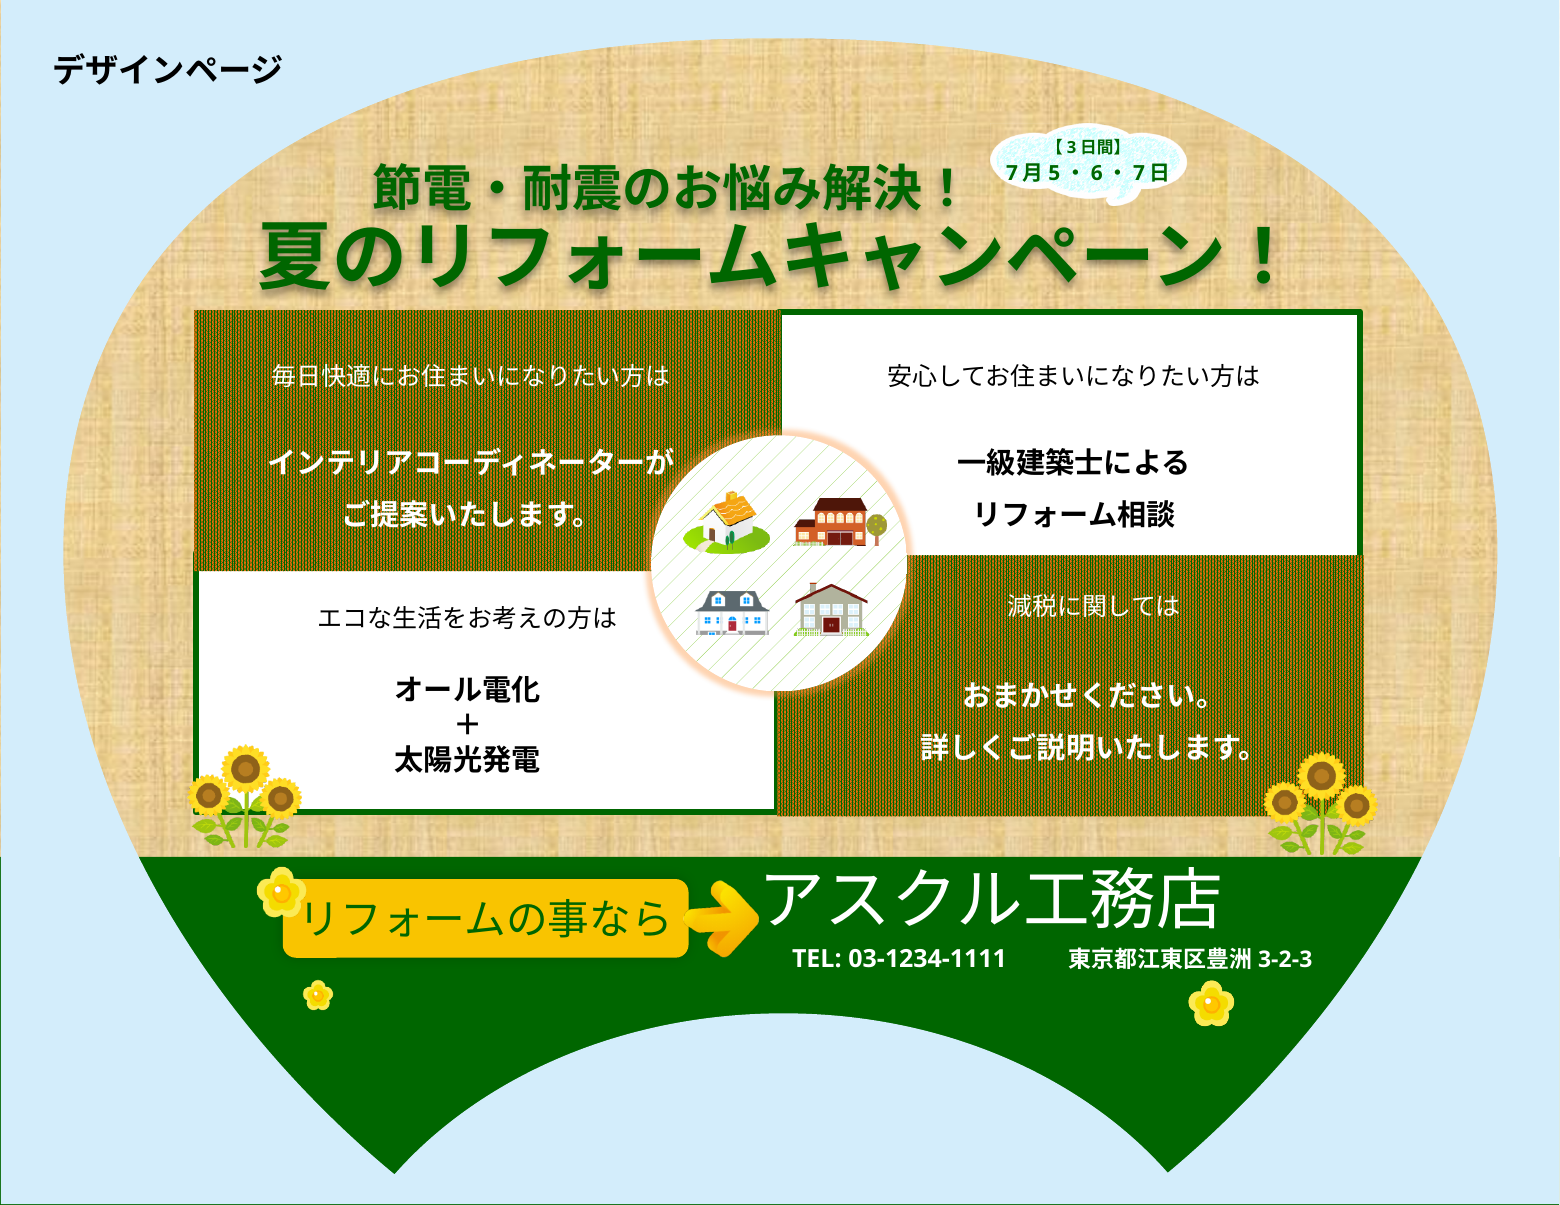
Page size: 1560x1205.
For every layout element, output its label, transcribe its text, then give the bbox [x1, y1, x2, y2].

text_box リフォームの事なら [283, 885, 678, 951]
picture [300, 977, 335, 1012]
text_box アスクル工務店 [743, 849, 1239, 944]
text_box 夏のリフォームキャンペーン！ [242, 201, 1317, 306]
picture [64, 39, 1497, 856]
picture [253, 864, 308, 919]
text_box デザインページ [37, 42, 300, 97]
picture [682, 879, 760, 959]
text_box TEL: 03-1234-1111 [777, 935, 1023, 980]
text_box 節電・耐震のお悩み解決！ [357, 148, 985, 200]
text_box 東京都江東区豊洲3-2-3 [1053, 937, 1474, 980]
text_box [313, 876, 684, 885]
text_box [194, 309, 1365, 817]
picture [1185, 977, 1237, 1029]
text_box [280, 927, 678, 960]
